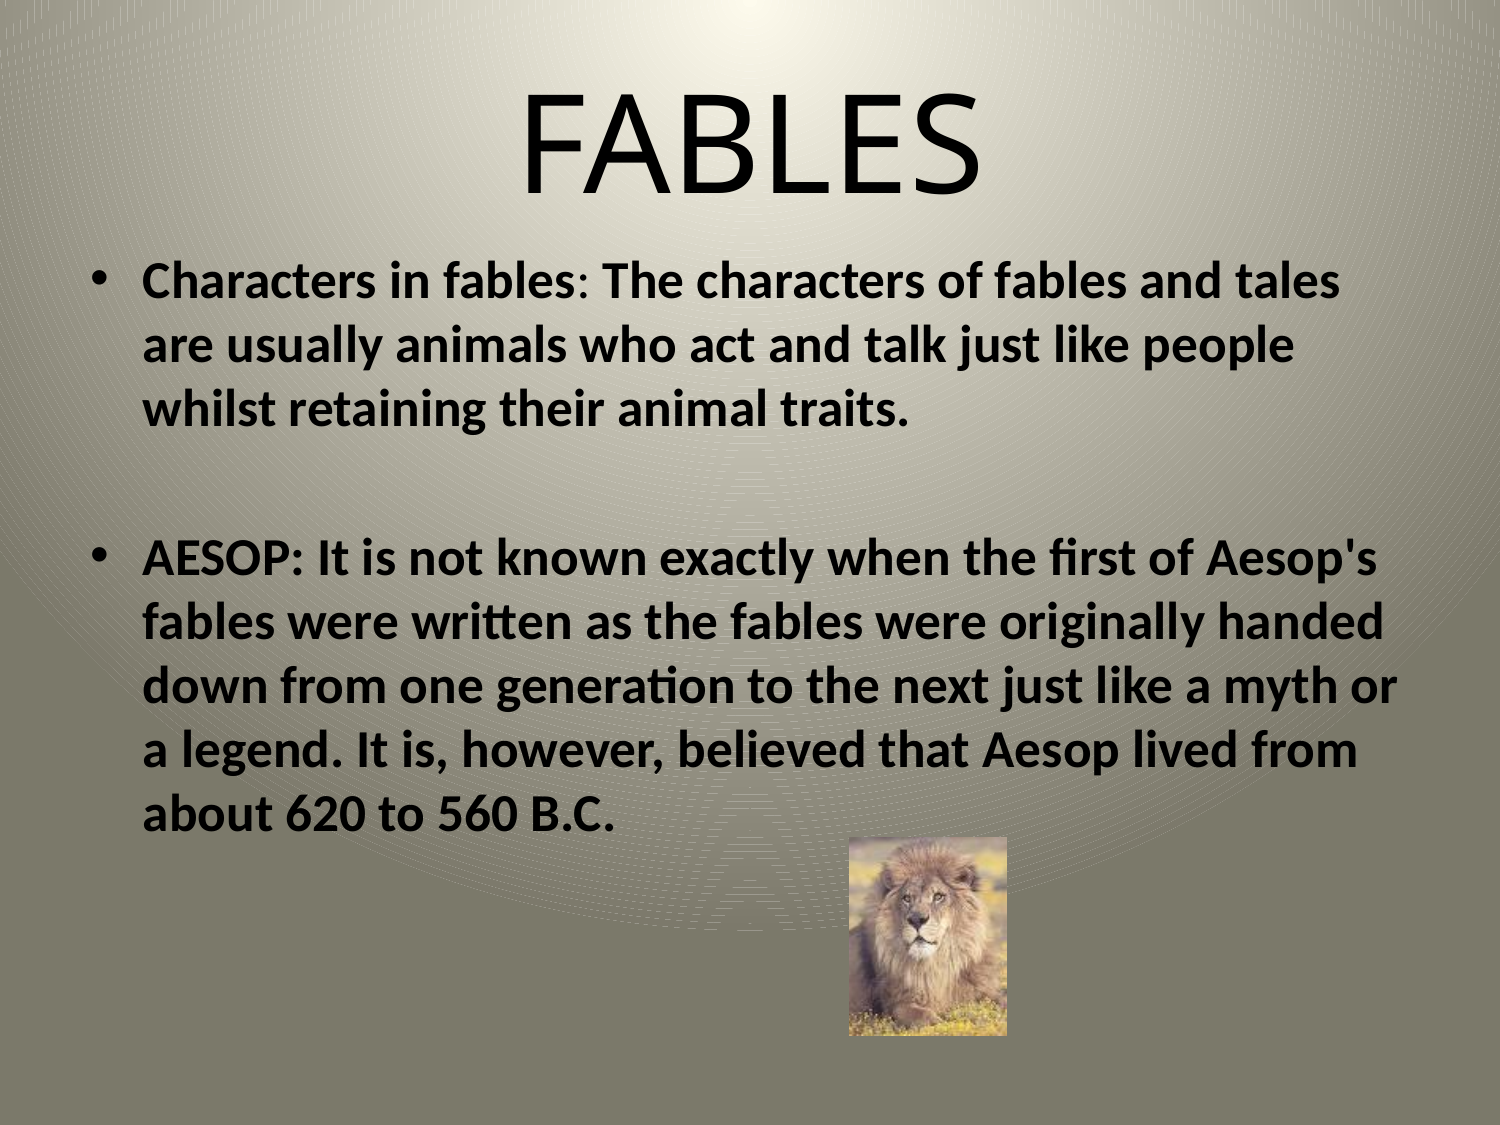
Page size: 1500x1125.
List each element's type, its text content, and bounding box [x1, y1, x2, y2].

title FABLES [75, 45, 1425, 233]
picture [849, 837, 1007, 1037]
list Characters in fables: The characters of fables and tales are usually animals who act and talk just like people whilst retaining their animal traits. AESOP: It is not known exactly when the first of Aesop's fables were written as the fables were originally handed down from one generation to the next just like a myth or a legend. It is, however, believed that Aesop lived from about 620 to 560 B.C. [75, 237, 1425, 980]
